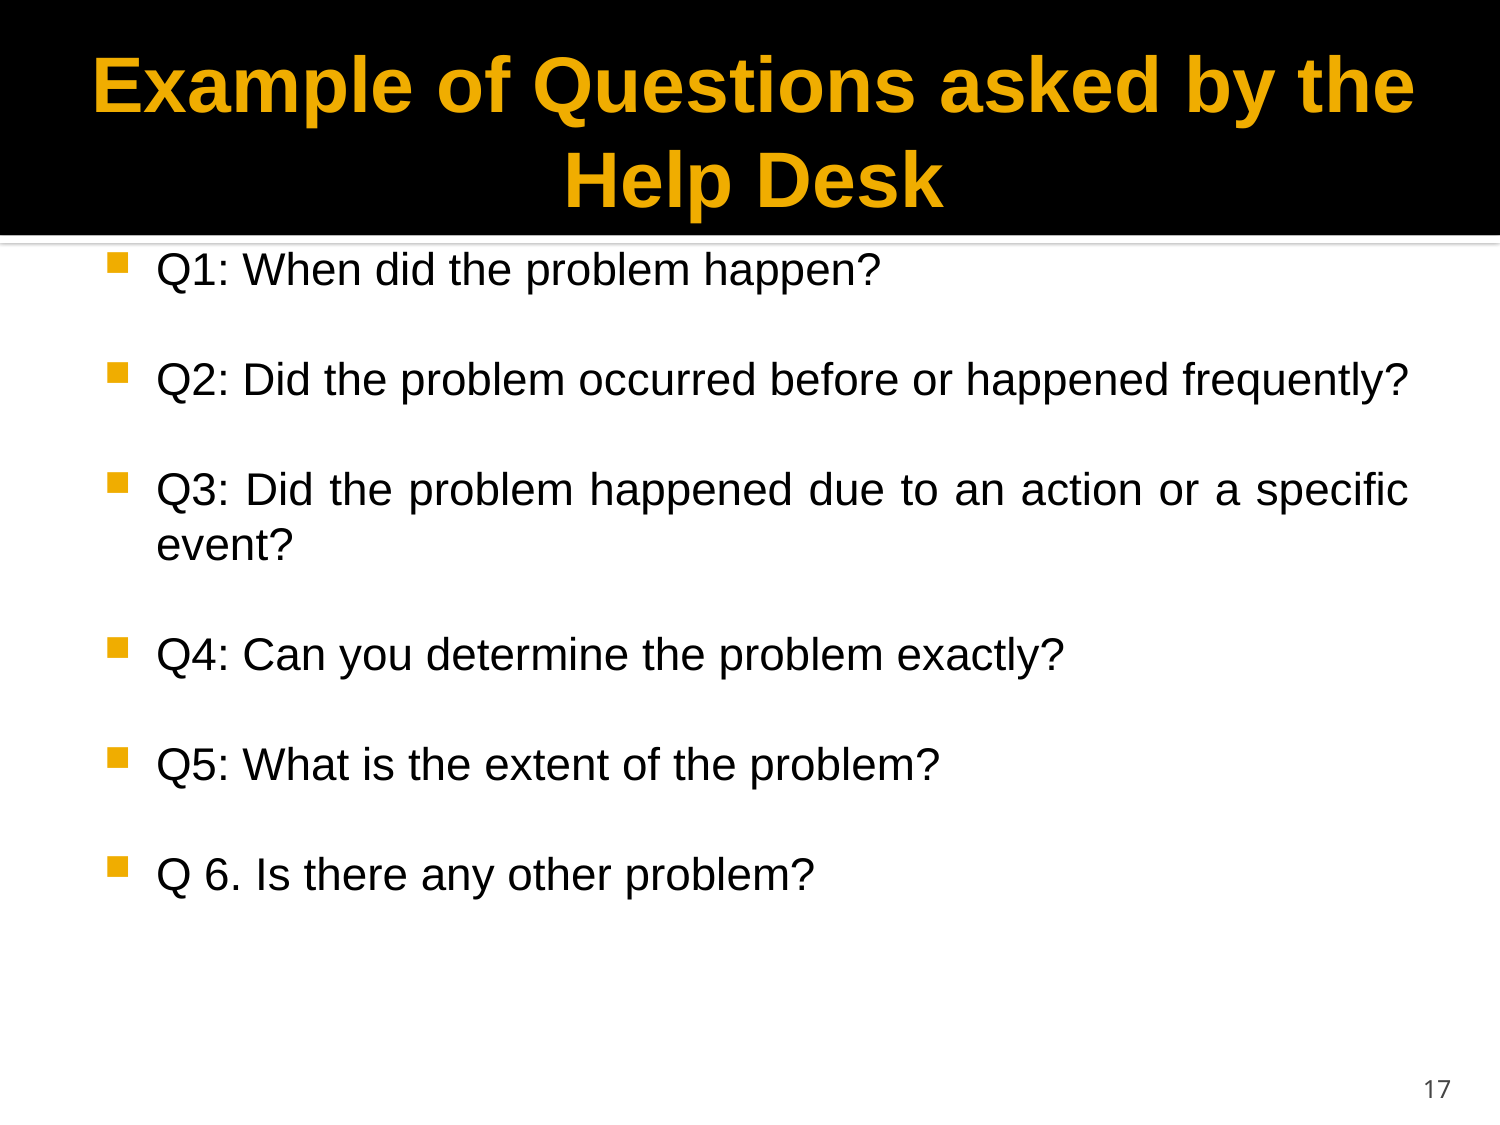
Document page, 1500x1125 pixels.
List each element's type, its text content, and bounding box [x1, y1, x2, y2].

slide_number 17 [1345, 1062, 1467, 1108]
list Q1: When did the problem happen? Q2: Did the problem occurred before or happened frequently? Q3: Did the problem happened due to an action or a specific event? Q4: Can you determine the problem exactly? Q5: What is the extent of the problem? Q 6. Is there any other problem? [75, 224, 1425, 1038]
title Example of Questions asked by the Help Desk [75, 25, 1425, 224]
